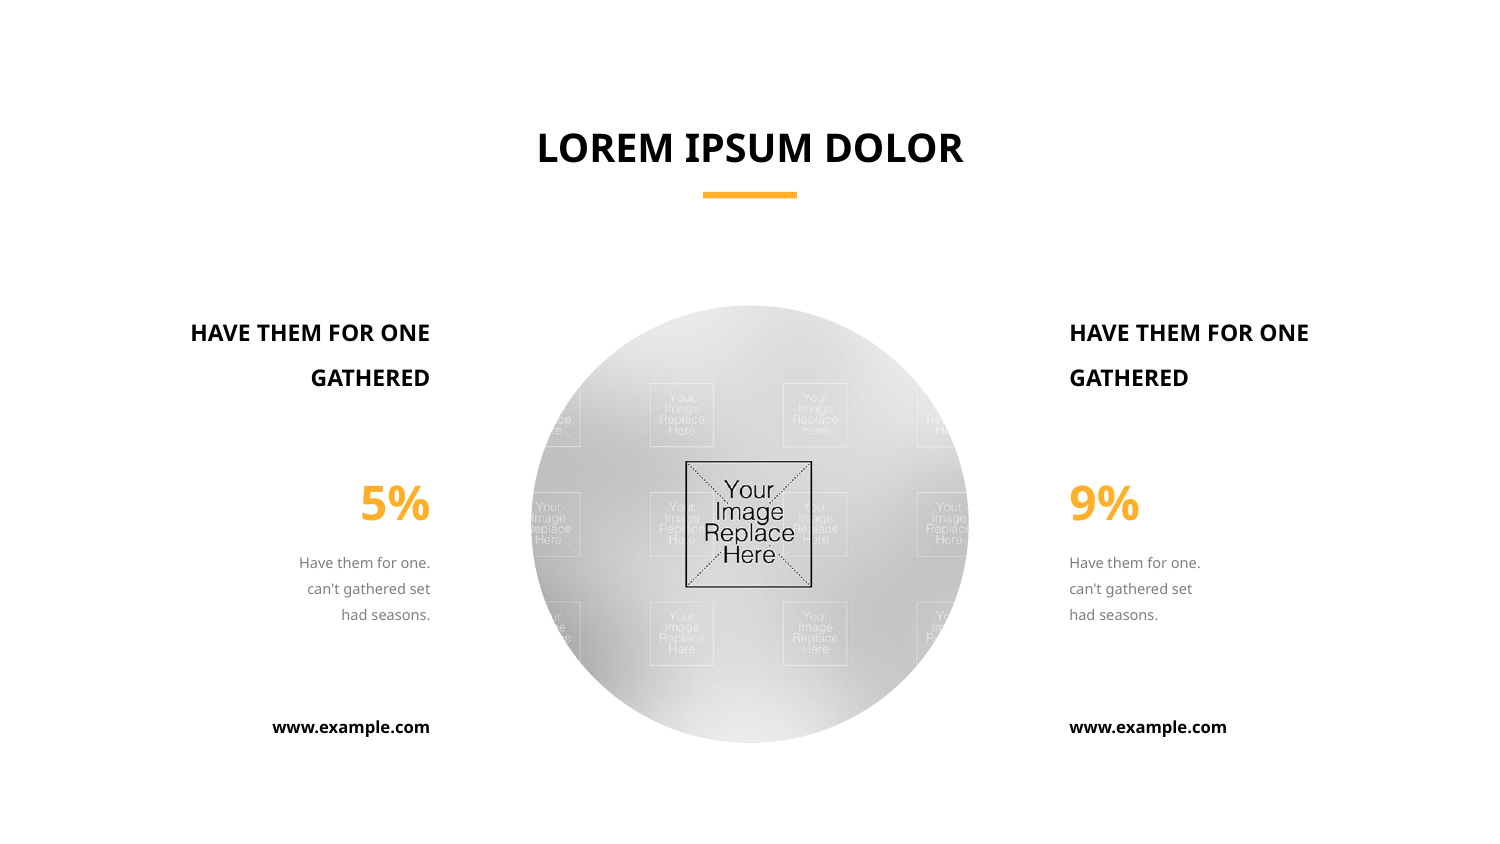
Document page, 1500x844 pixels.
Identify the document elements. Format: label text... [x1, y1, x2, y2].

text_box [703, 191, 797, 199]
text_box LOREM IPSUM DOLOR [420, 102, 1080, 162]
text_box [102, 294, 443, 742]
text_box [1057, 294, 1398, 742]
picture [530, 305, 969, 744]
